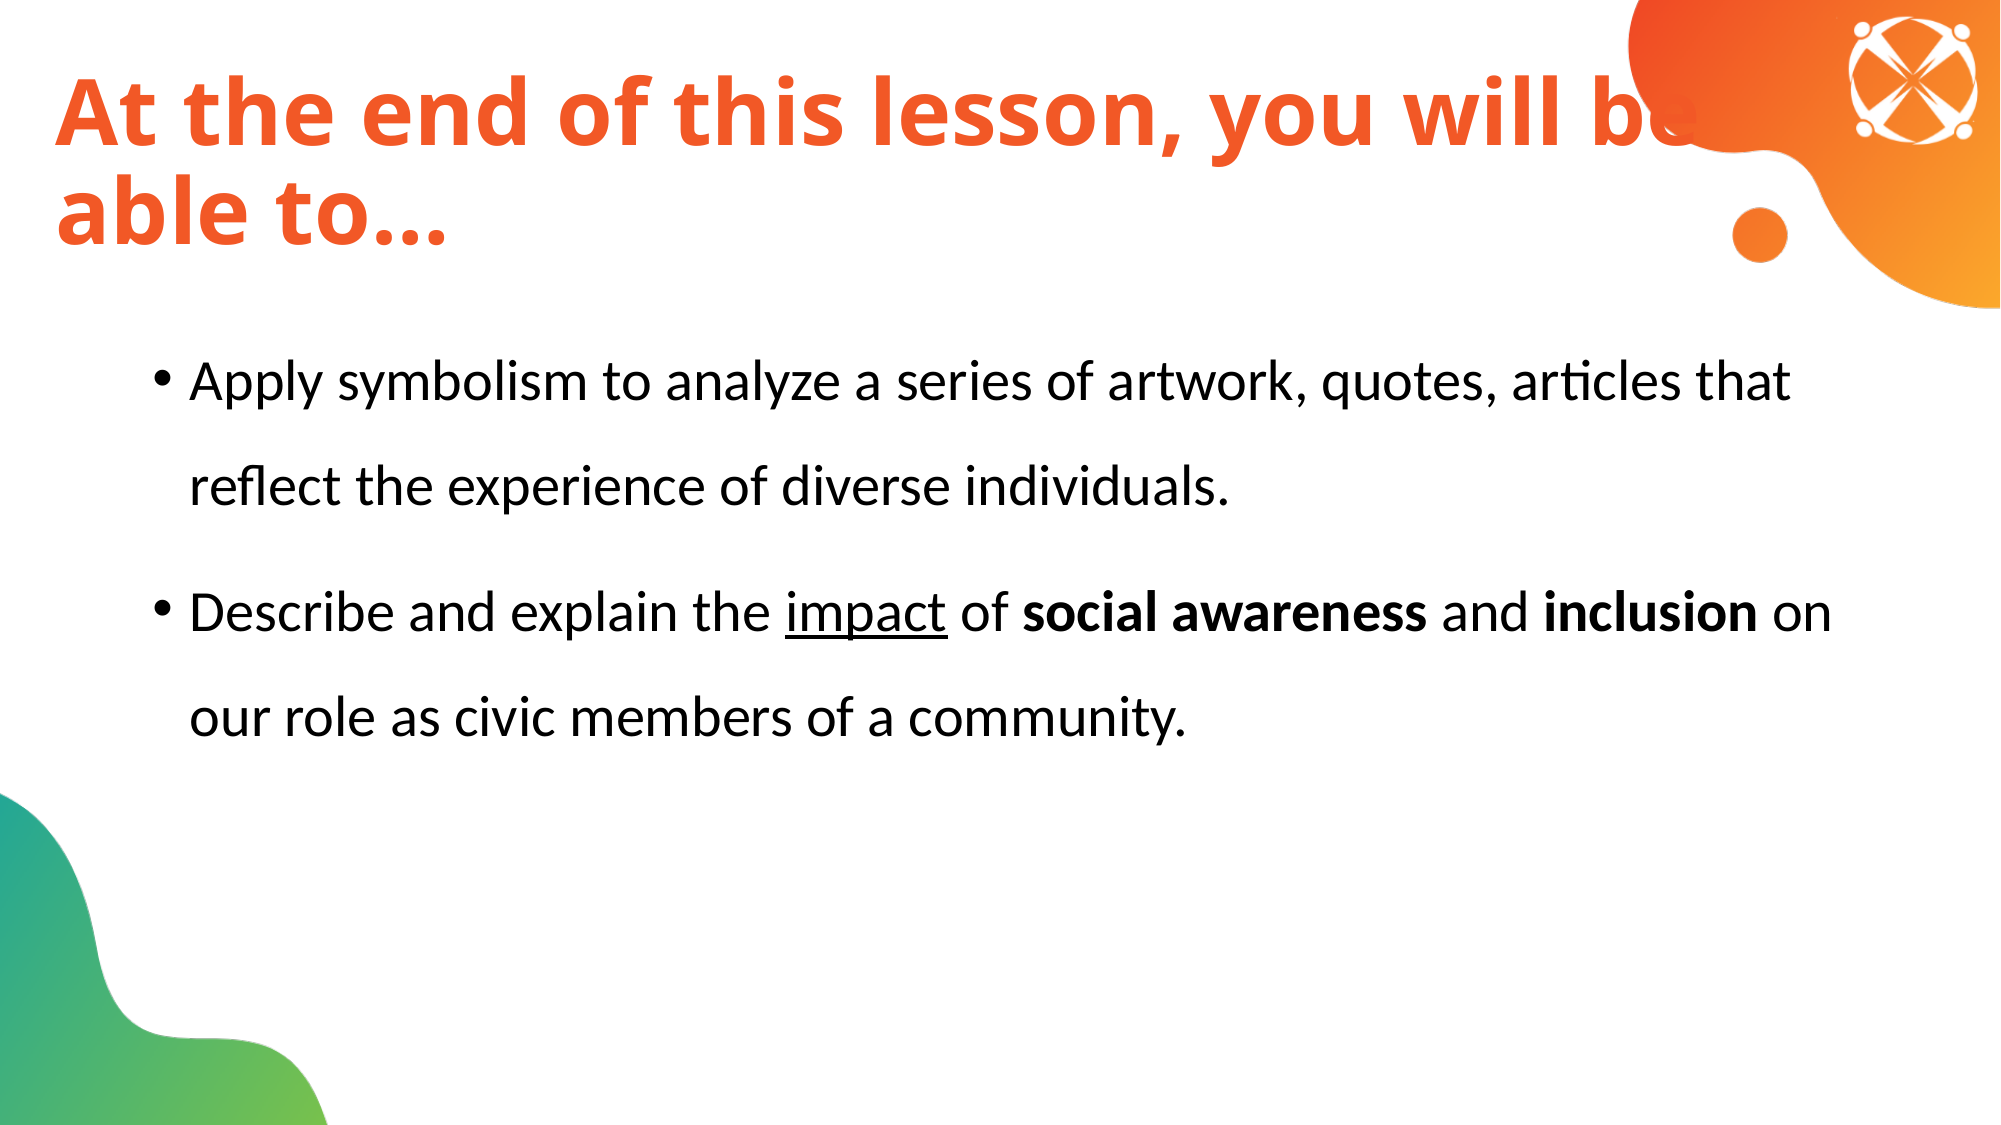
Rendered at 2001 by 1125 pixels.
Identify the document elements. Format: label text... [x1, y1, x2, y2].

list Apply symbolism to analyze a series of artwork, quotes, articles that reflect the experience of diverse individuals. Describe and explain the impact of social awareness and inclusion on our role as civic members of a community. [137, 299, 1863, 1014]
title At the end of this lesson, you will be able to… [40, 56, 1766, 275]
picture [0, 0, 2001, 1125]
